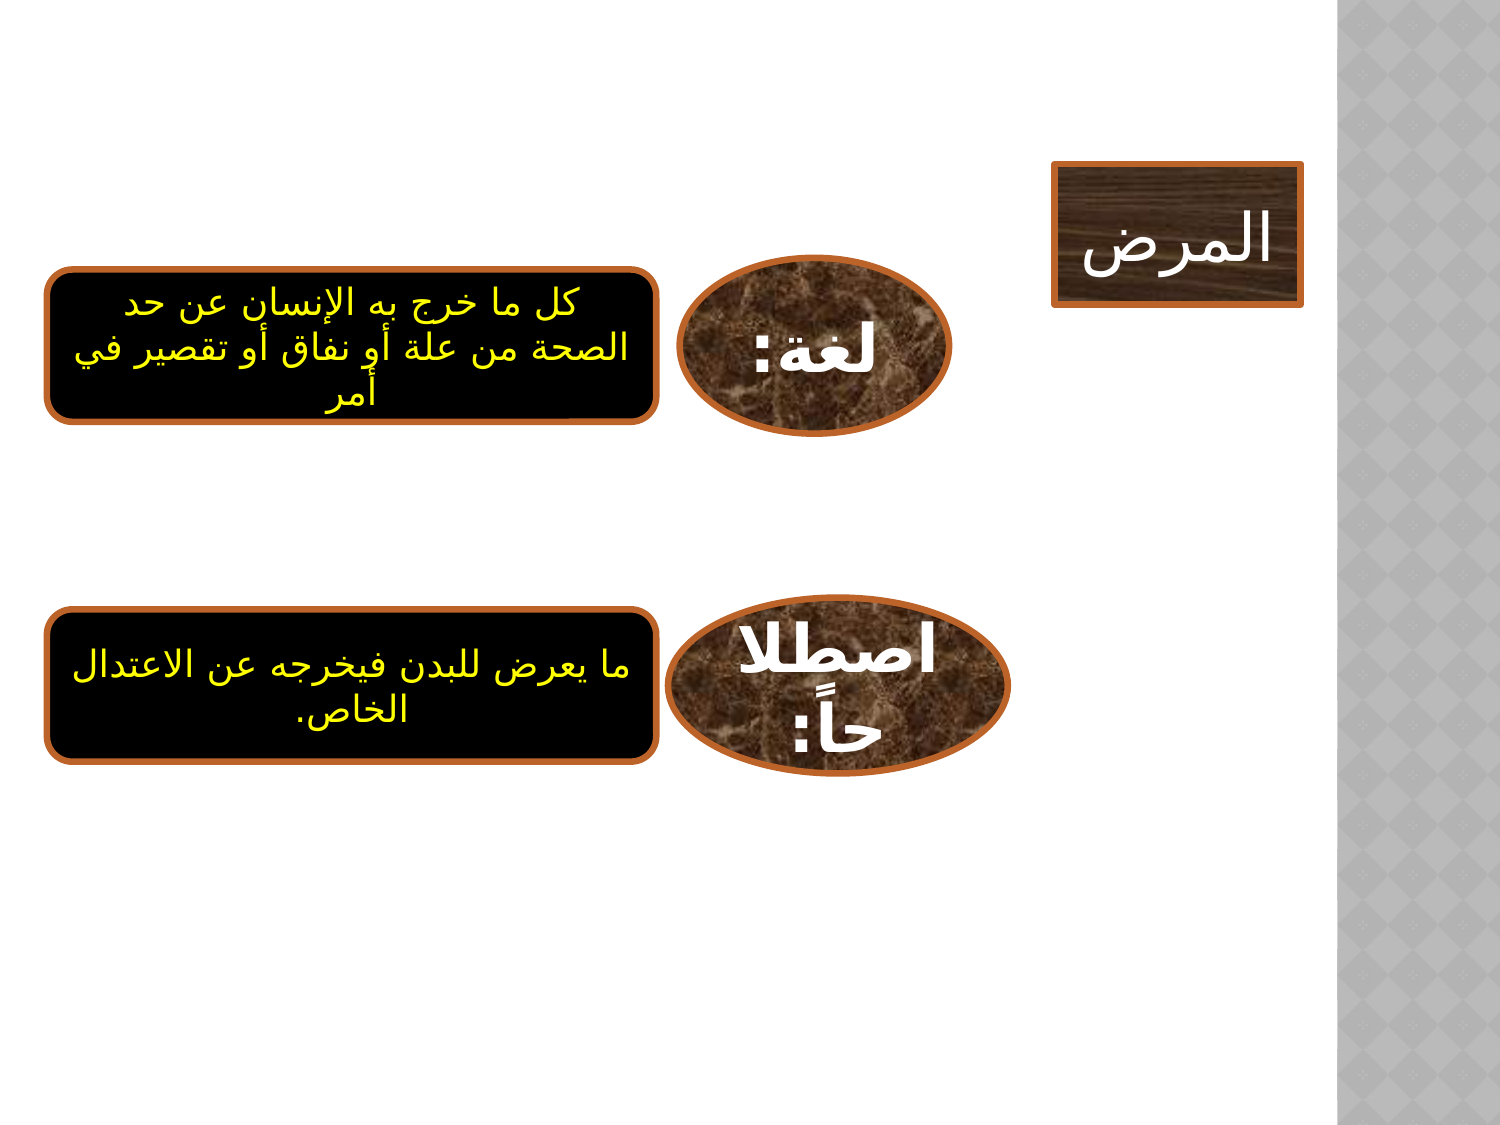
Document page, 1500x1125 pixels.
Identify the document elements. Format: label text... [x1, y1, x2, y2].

text_box ما يعرض للبدن فيخرجه عن الاعتدال الخاص. [43, 606, 660, 765]
text_box كل ما خرج به الإنسان عن حد الصحة من علة أو نفاق أو تقصير في أمر [43, 266, 660, 426]
text_box لغة: [676, 254, 953, 437]
text_box اصطلاحاً: [664, 594, 1012, 777]
text_box المرض [1051, 161, 1304, 308]
